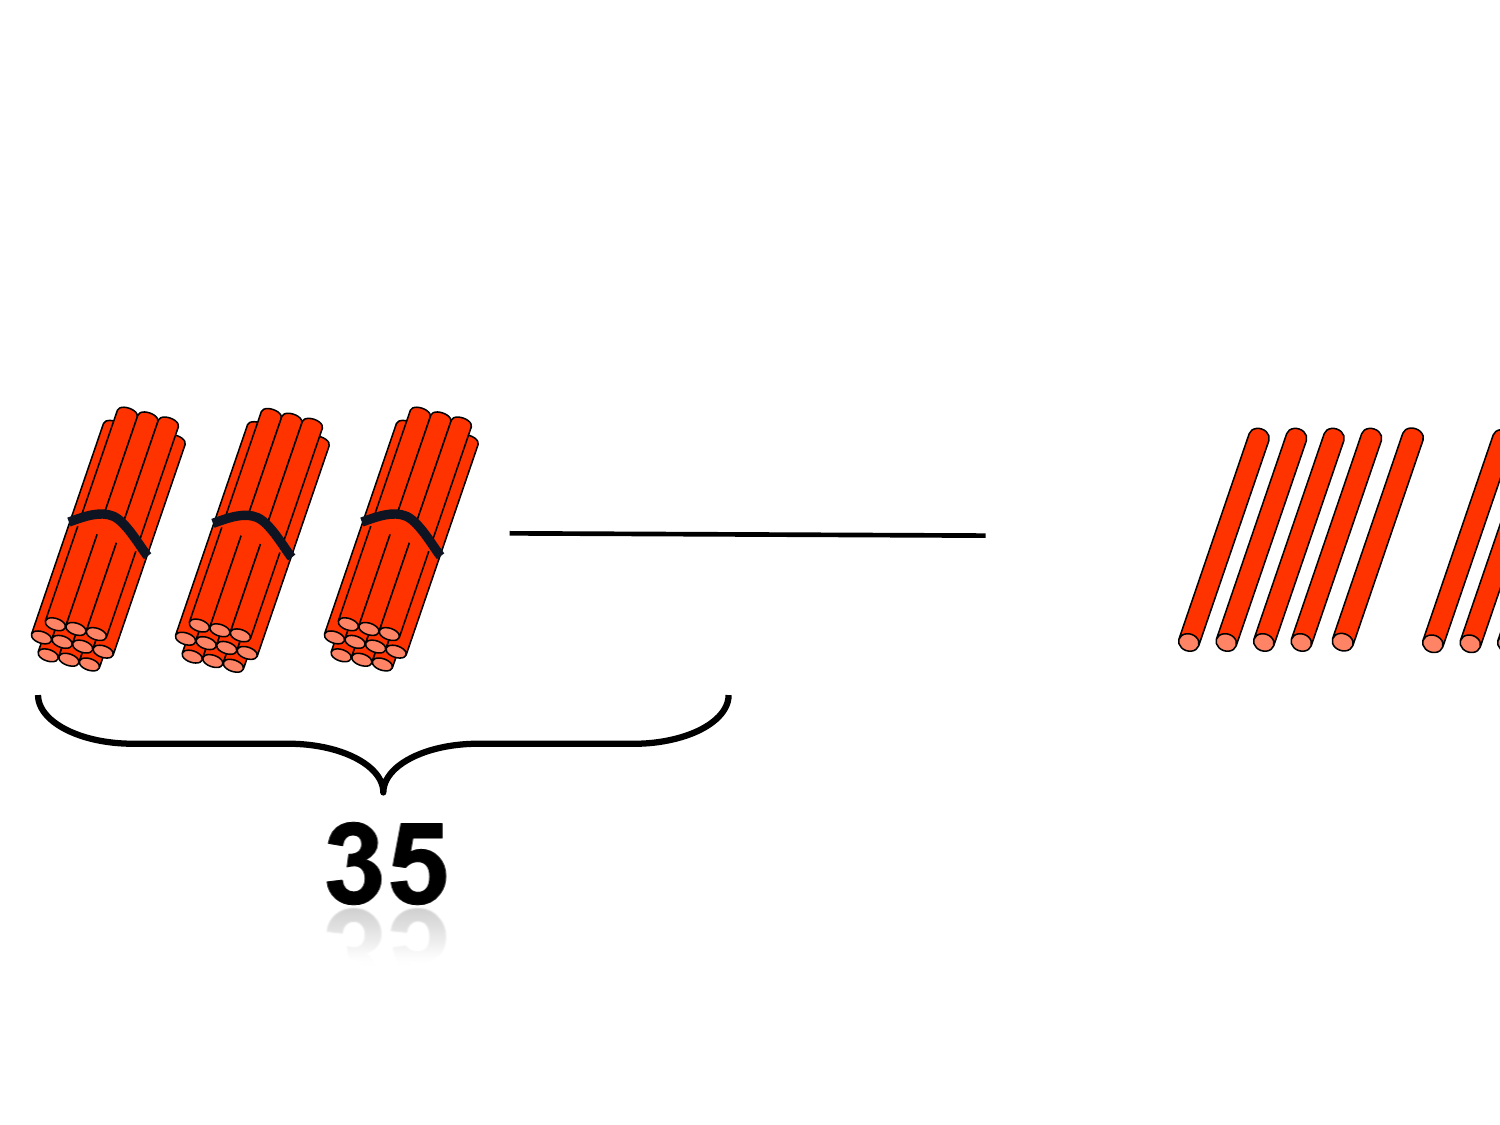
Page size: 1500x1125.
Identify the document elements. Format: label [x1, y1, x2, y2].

text_box [359, 406, 444, 673]
text_box [210, 407, 295, 674]
text_box [1291, 428, 1382, 652]
text_box [1332, 428, 1424, 651]
picture [252, 757, 521, 1057]
text_box [1216, 428, 1307, 652]
text_box [38, 695, 729, 757]
text_box [1178, 428, 1269, 652]
text_box [66, 406, 151, 673]
text_box [1422, 429, 1500, 653]
text_box [1460, 524, 1500, 653]
text_box [1253, 428, 1344, 652]
